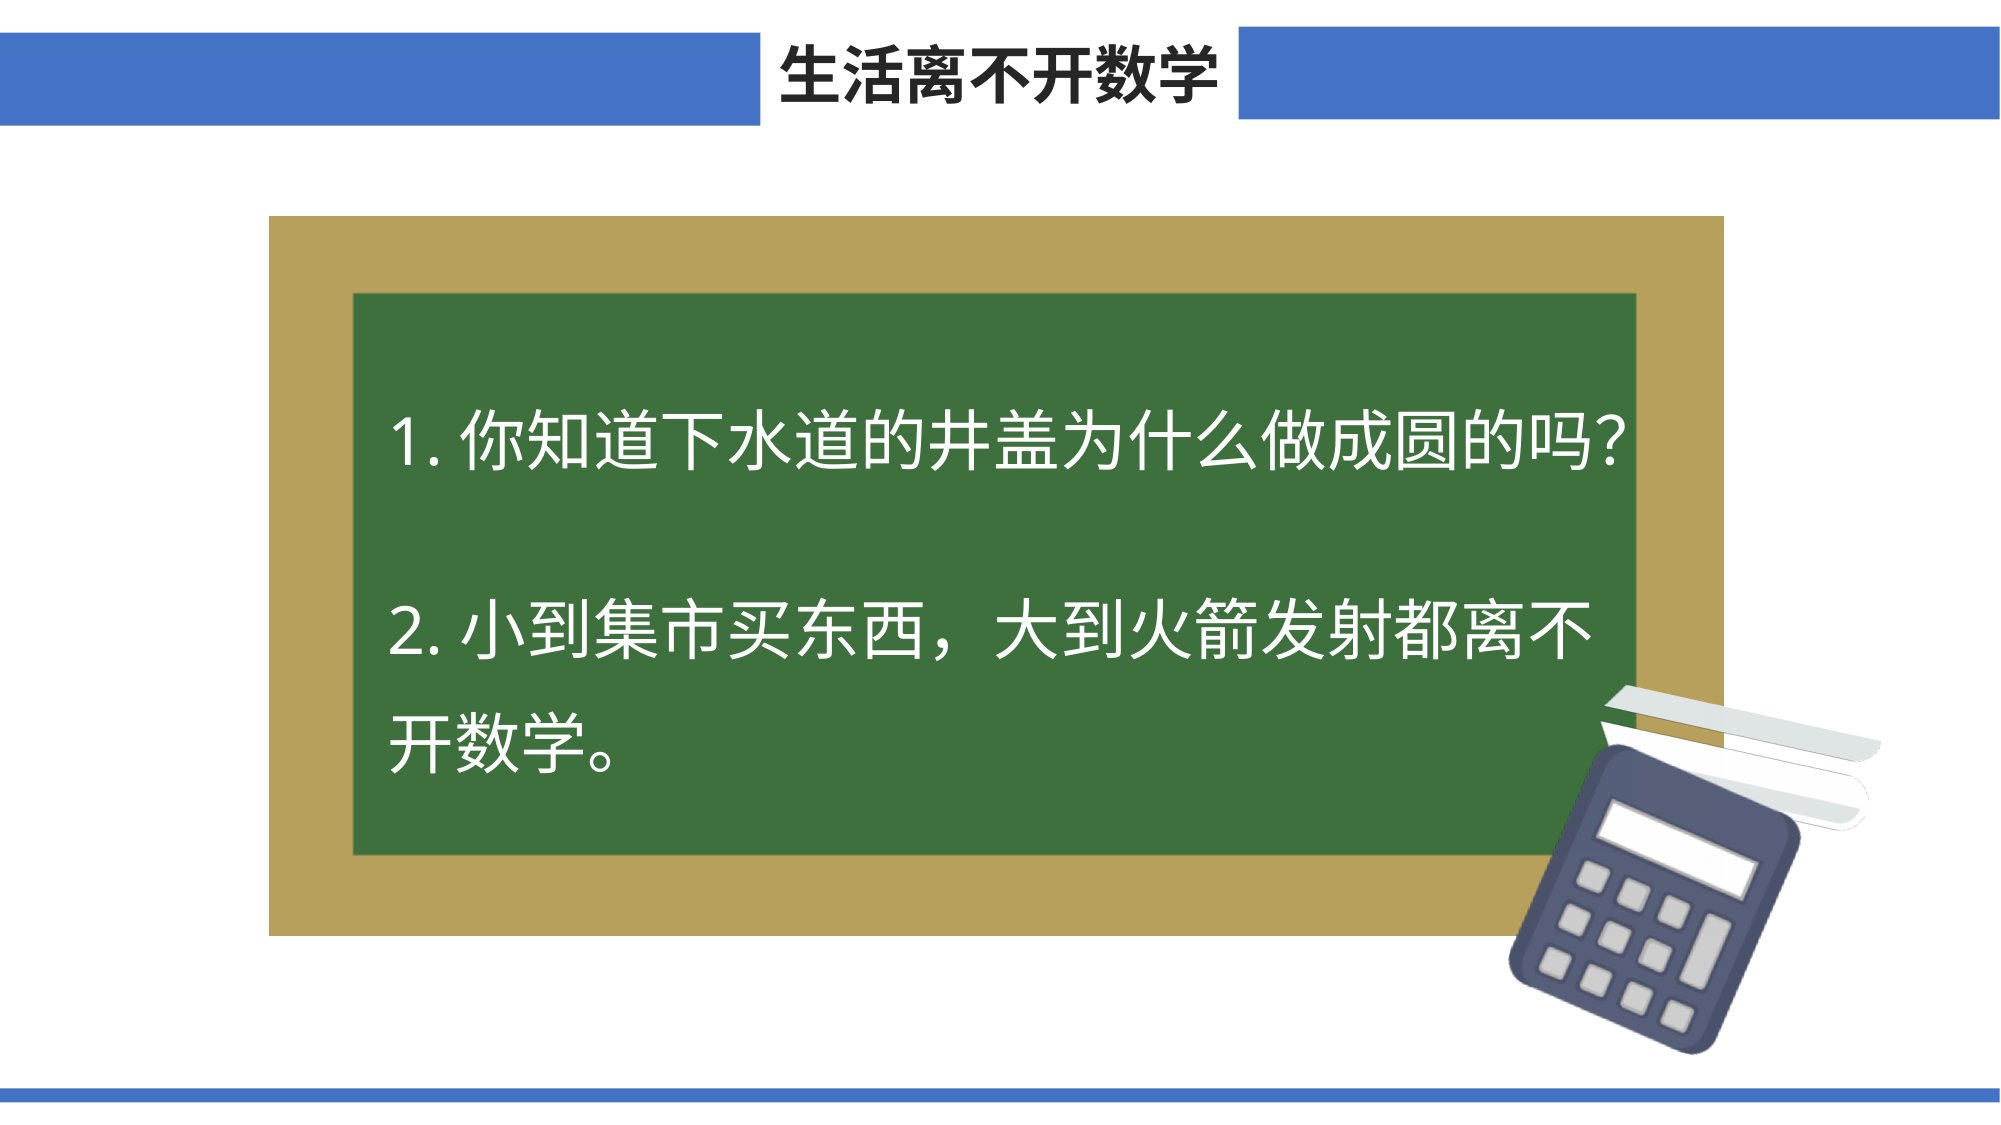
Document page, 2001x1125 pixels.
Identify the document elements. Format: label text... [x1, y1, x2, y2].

picture [269, 216, 1881, 1080]
text_box [0, 32, 761, 127]
text_box [0, 1087, 2000, 1103]
text_box [1238, 26, 2000, 121]
text_box 生活离不开数学 [763, 28, 1237, 119]
